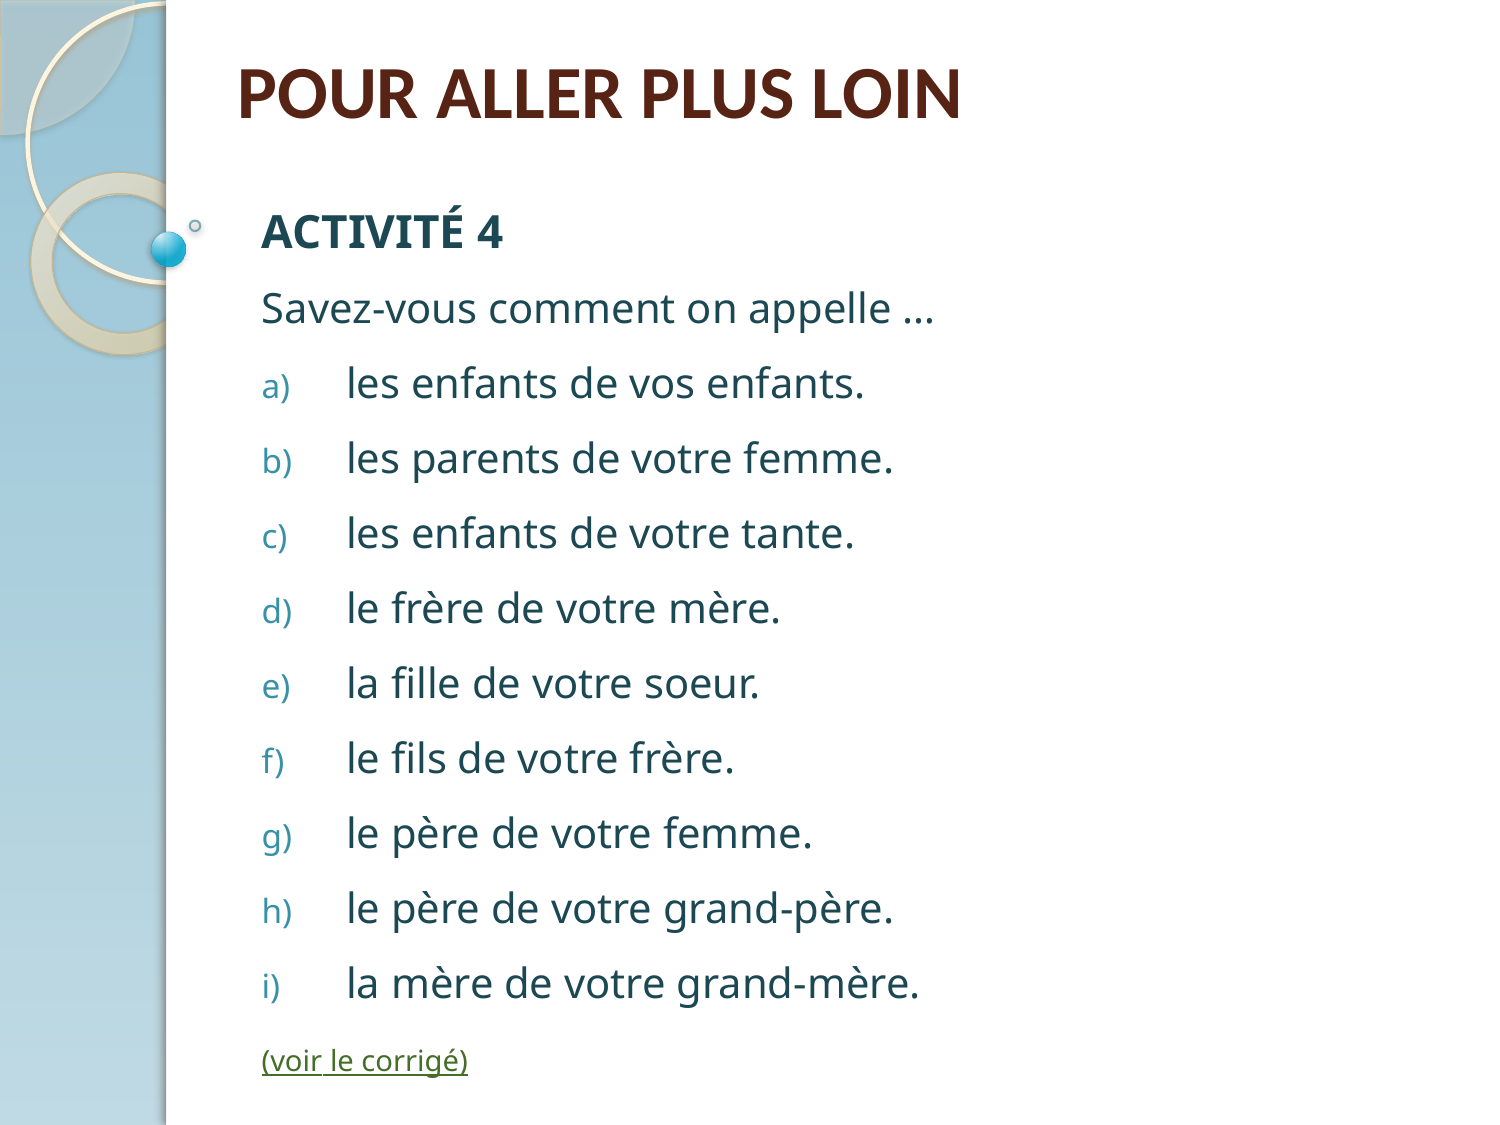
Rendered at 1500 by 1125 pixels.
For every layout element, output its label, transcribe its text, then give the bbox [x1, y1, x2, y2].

title POUR ALLER PLUS LOIN [222, 35, 1438, 141]
subtitle ACTIVITÉ 4 Savez-vous comment on appelle … les enfants de vos enfants. les parents de votre femme. les enfants de votre tante. le frère de votre mère. la fille de votre soeur. le fils de votre frère. le père de votre femme. le père de votre grand-père. la mère de votre grand-mère. (voir le corrigé) [234, 187, 1450, 1102]
